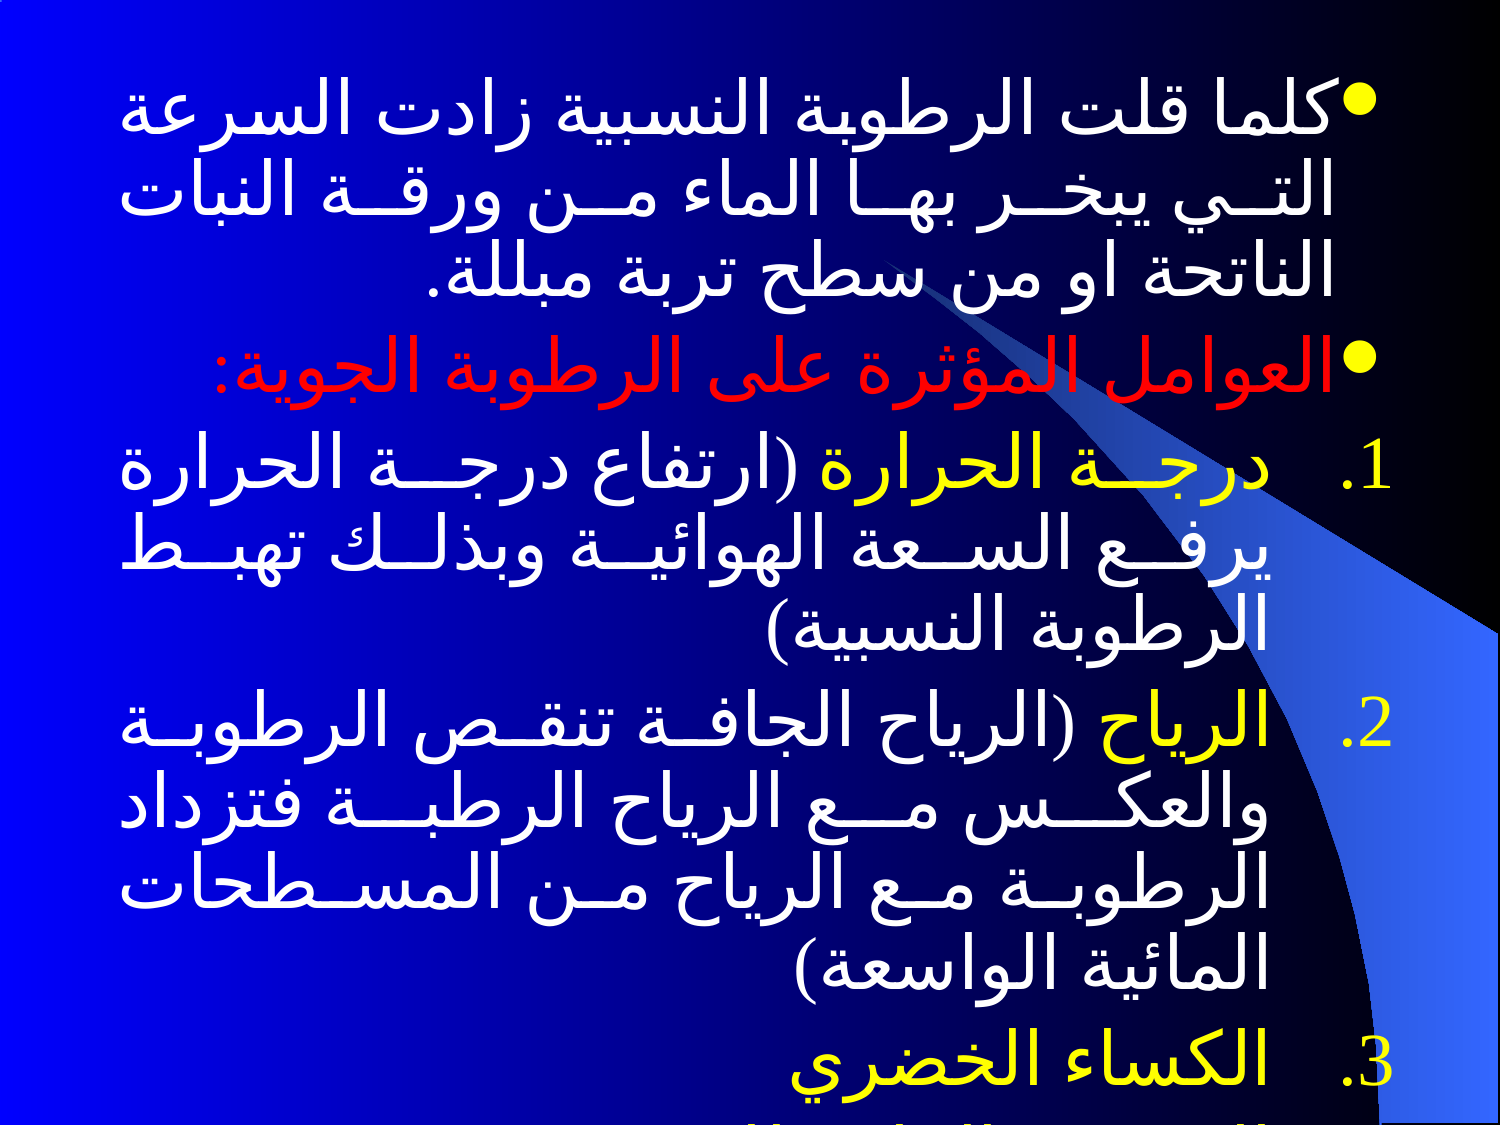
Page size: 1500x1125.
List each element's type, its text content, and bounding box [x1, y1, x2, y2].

list كلما قلت الرطوبة النسبية زادت السرعة التي يبخر بها الماء من ورقة النبات الناتحة او من سطح تربة مبللة. العوامل المؤثرة على الرطوبة الجوية: درجة الحرارة (ارتفاع درجة الحرارة يرفع السعة الهوائية وبذلك تهبط الرطوبة النسبية) الرياح (الرياح الجافة تنقص الرطوبة والعكس مع الرياح الرطبة فتزداد الرطوبة مع الرياح من المسطحات المائية الواسعة) الكساء الخضري المحتوى المائي للتربة [87, 62, 1426, 1051]
